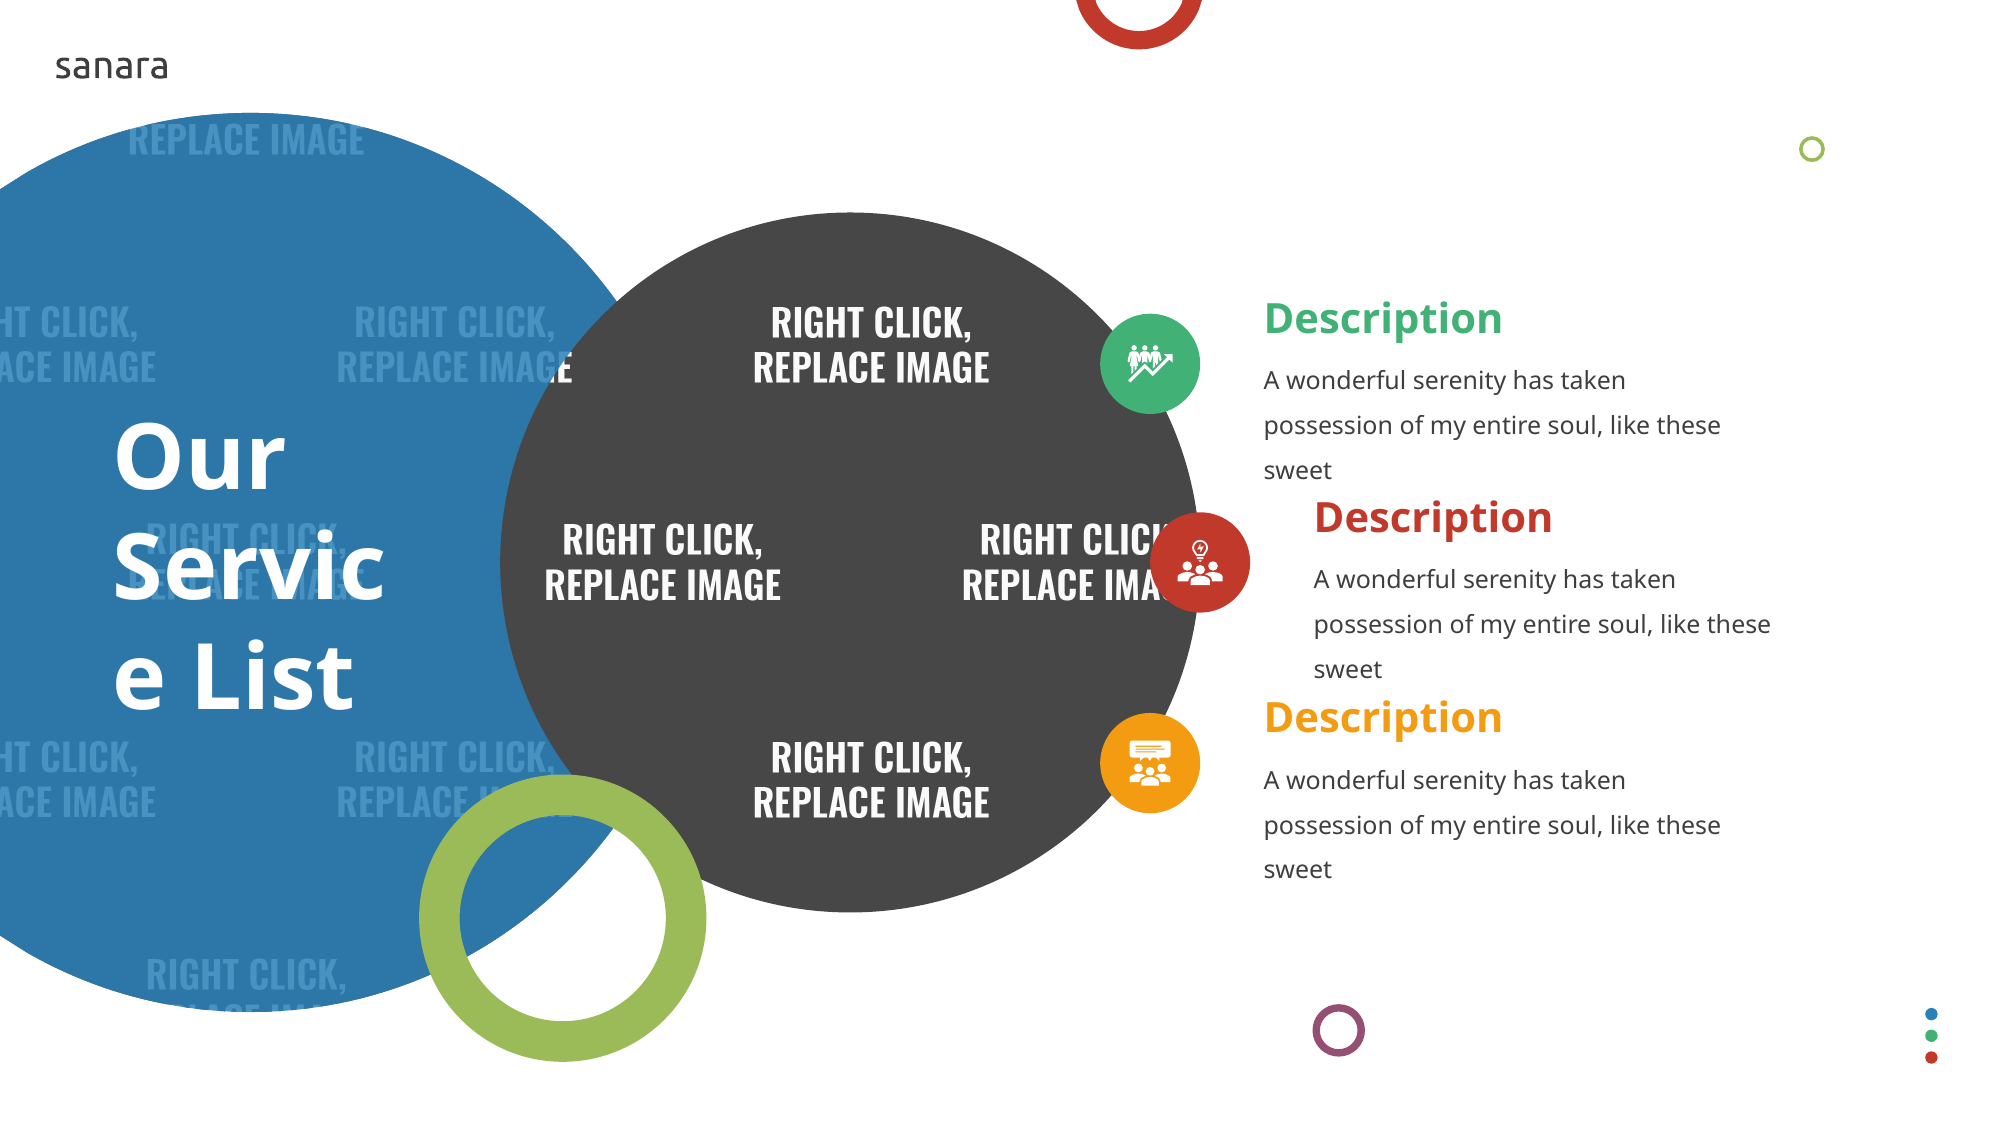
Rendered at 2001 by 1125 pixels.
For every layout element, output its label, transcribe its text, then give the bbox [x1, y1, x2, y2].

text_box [1177, 539, 1223, 585]
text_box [1925, 1007, 1938, 1064]
text_box A wonderful serenity has taken possession of my entire soul, like these sweet [1248, 741, 1761, 892]
text_box Description [1298, 492, 1679, 548]
picture [0, 112, 1201, 1013]
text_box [1129, 740, 1171, 786]
text_box A wonderful serenity has taken possession of my entire soul, like these sweet [1298, 541, 1810, 691]
text_box [1311, 1003, 1366, 1058]
text_box [453, 1013, 672, 1063]
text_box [1127, 345, 1173, 383]
text_box A wonderful serenity has taken possession of my entire soul, like these sweet [1248, 342, 1761, 492]
text_box [1075, 0, 1203, 51]
text_box Description [1248, 284, 1629, 350]
text_box Description [1248, 683, 1629, 749]
text_box [1797, 135, 1826, 164]
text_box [56, 57, 167, 79]
text_box [701, 913, 708, 961]
text_box [1201, 511, 1252, 614]
